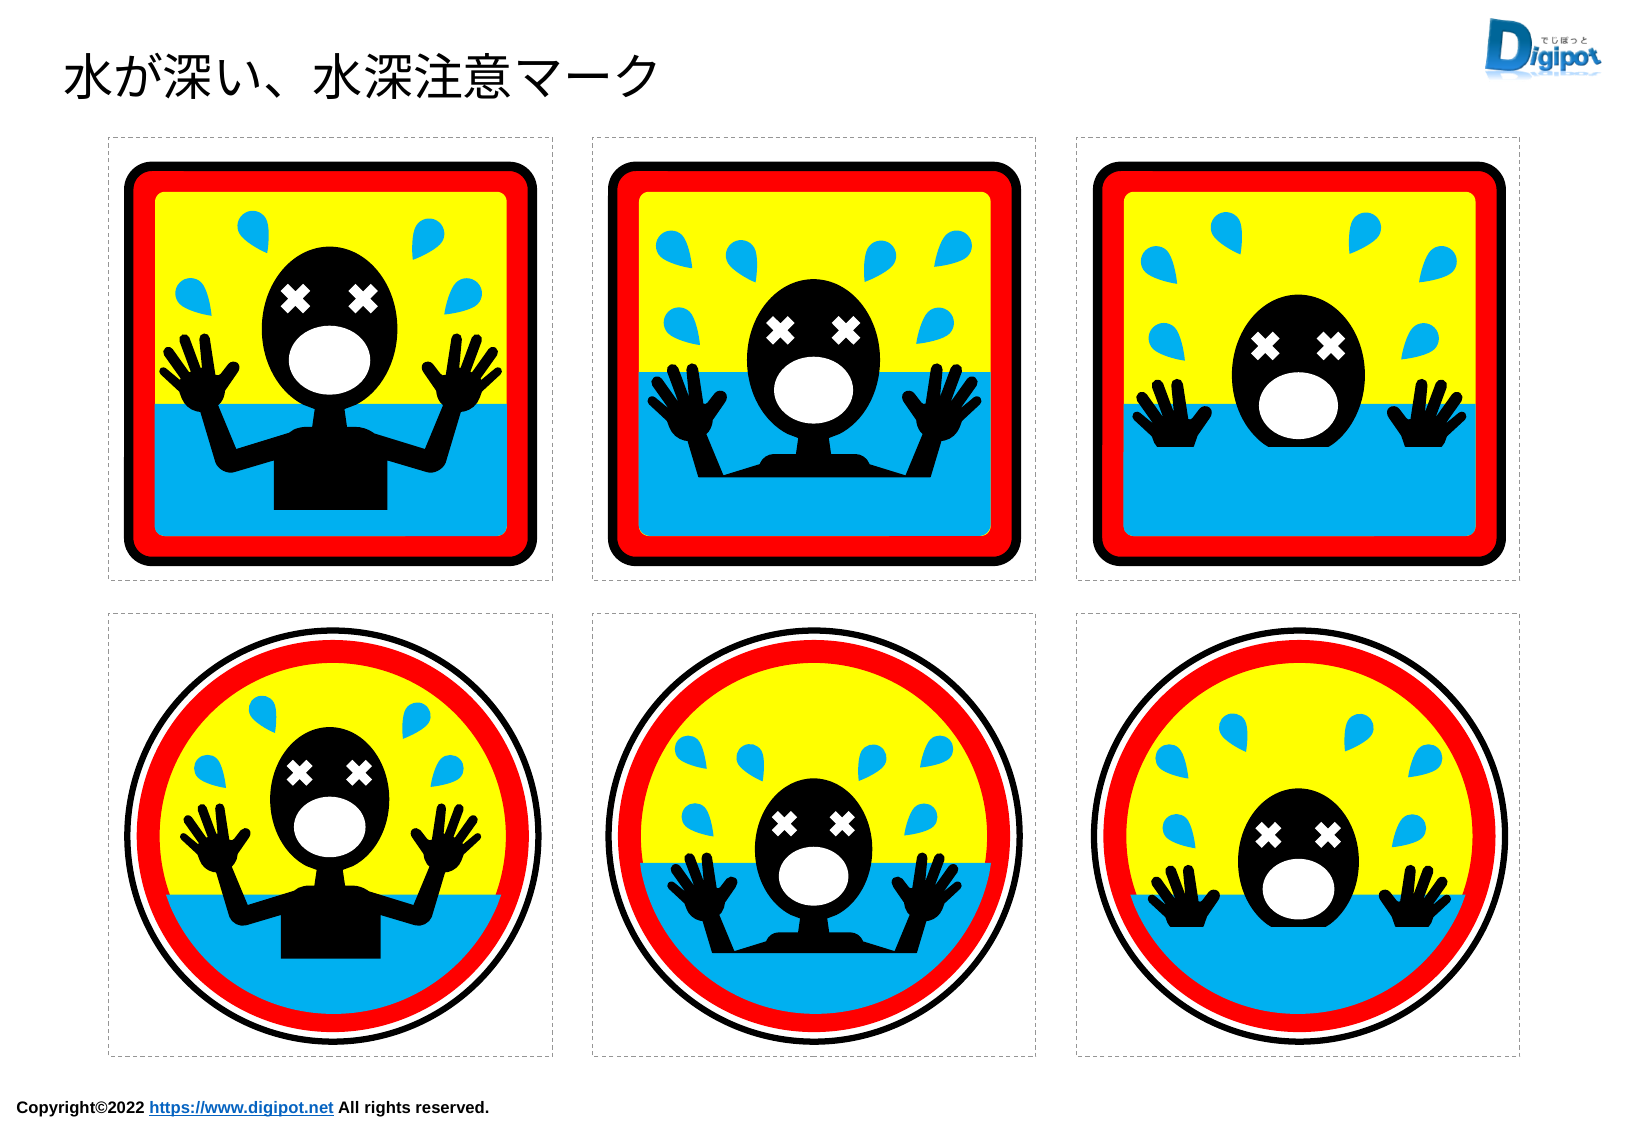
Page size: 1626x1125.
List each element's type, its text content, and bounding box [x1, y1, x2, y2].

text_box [128, 166, 533, 562]
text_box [1093, 630, 1506, 1042]
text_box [1097, 166, 1502, 562]
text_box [608, 630, 1020, 1042]
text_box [612, 166, 1017, 562]
picture [1485, 18, 1602, 82]
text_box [127, 630, 539, 1042]
text_box 水が深い、水深注意マーク [48, 38, 679, 113]
